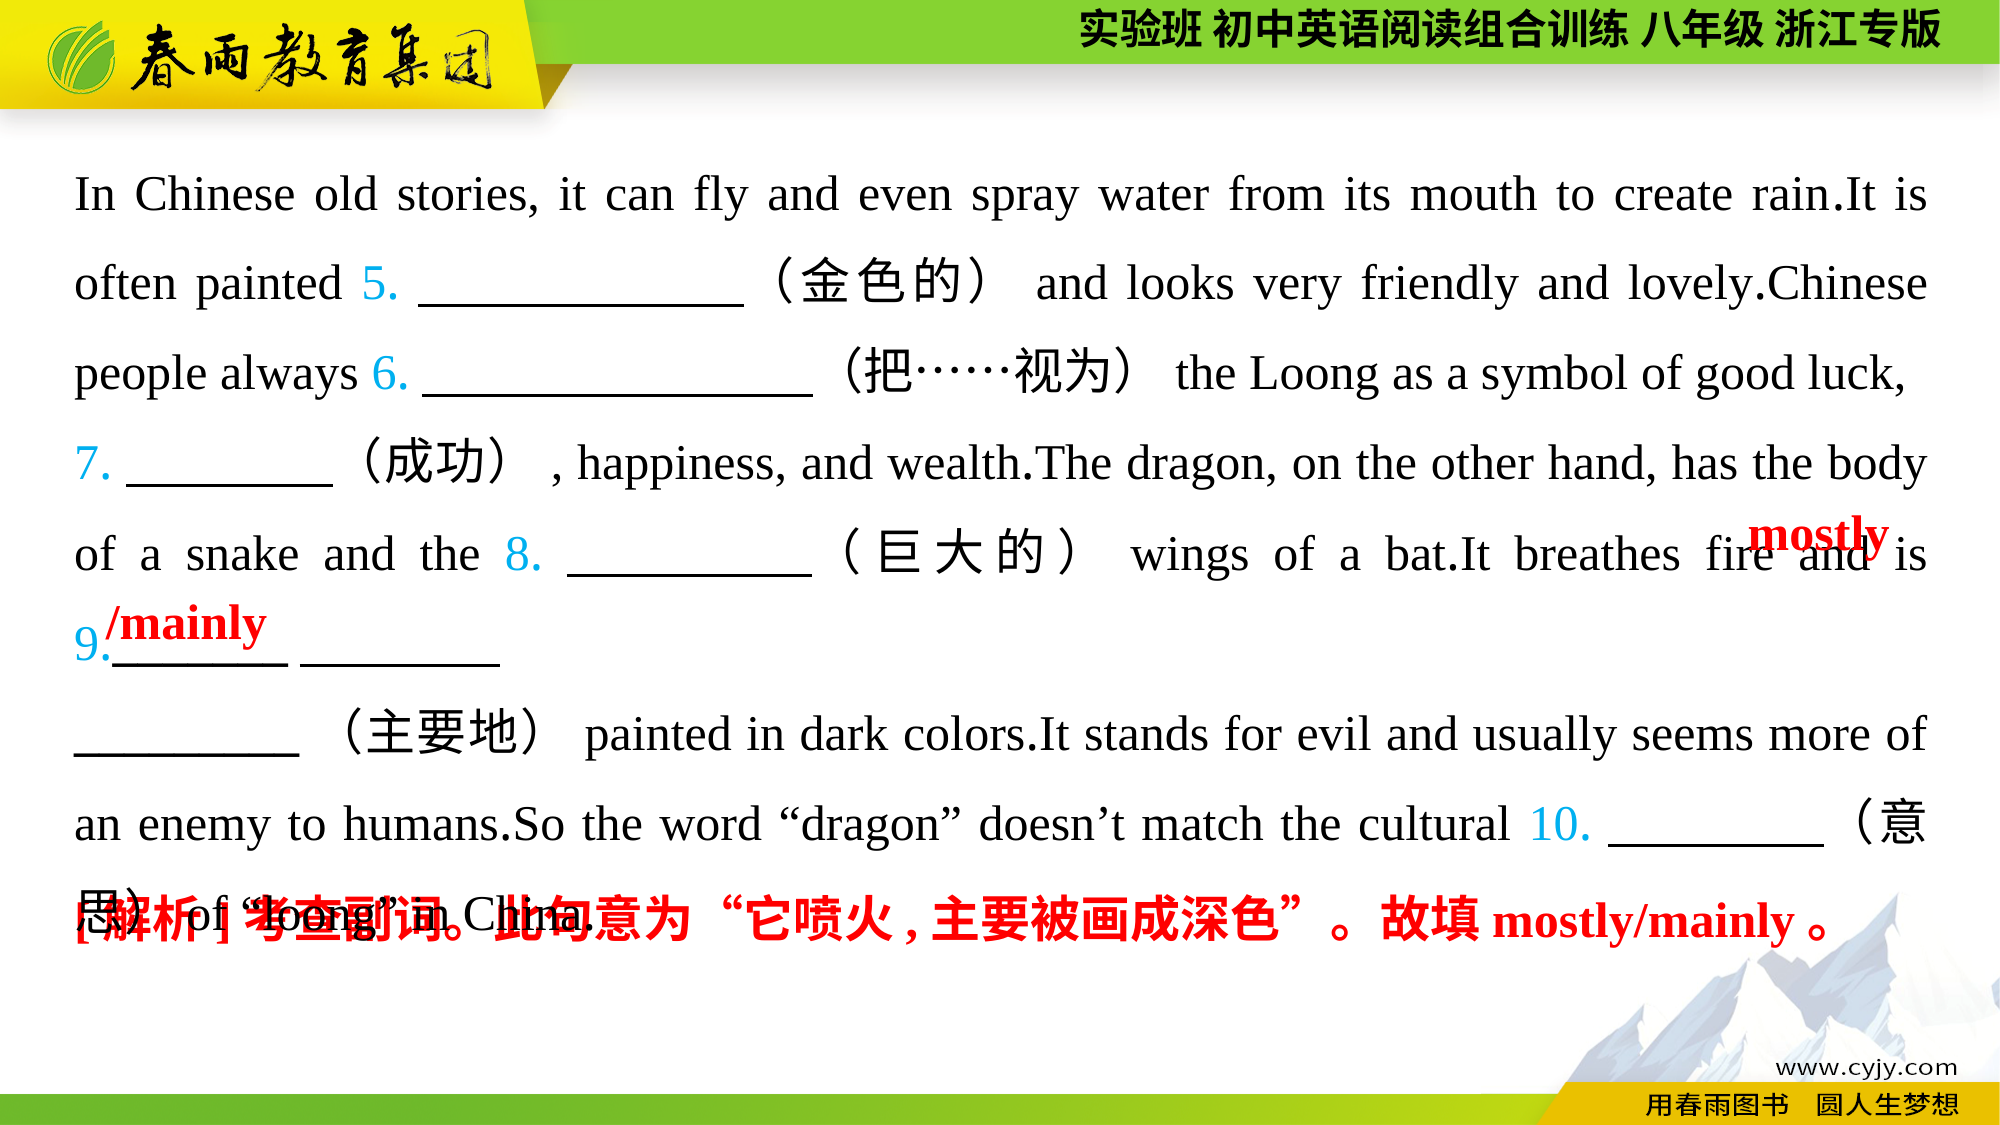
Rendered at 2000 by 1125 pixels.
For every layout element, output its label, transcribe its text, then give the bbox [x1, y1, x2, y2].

text_box [解析]考查副词。此句意为“它喷火,主要被画成深色”。故填mostly/mainly。 [59, 865, 1944, 955]
list In Chinese old stories, it can fly and even spray water from its mouth to create rain.It is often painted 5. （金色的）and looks very friendly and lovely.Chinese people always 6. （把……视为）the Loong as a symbol of good luck, 7. （成功）, happiness, and wealth.The dragon, on the other hand, has the body of a snake and the 8. （巨大的）wings of a bat.It breathes fire and is 9._______ _________（主要地）painted in dark colors.It stands for evil and usually seems more of an enemy to humans.So the word “dragon” doesn’t match the cultural 10. （意思）of “loong” in China. [59, 122, 1944, 865]
picture [0, 0, 2000, 1125]
text_box /mainly [91, 582, 283, 657]
text_box mostly [1733, 493, 1905, 569]
